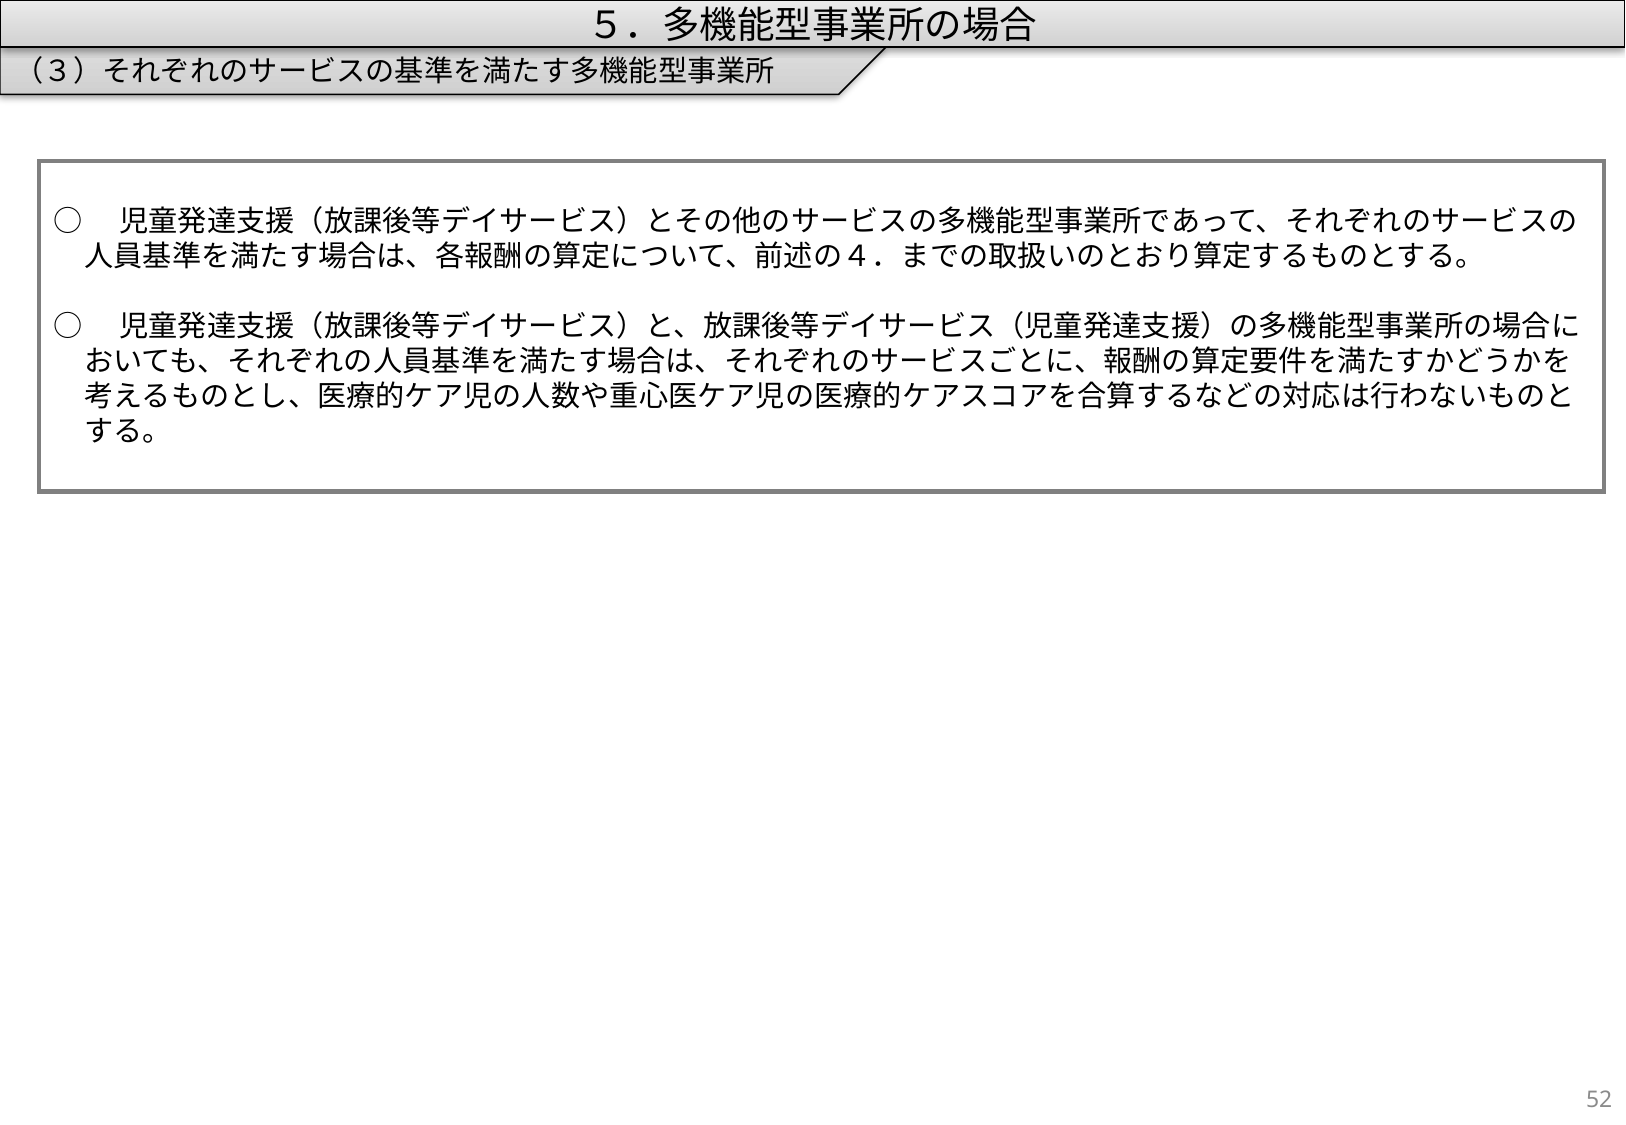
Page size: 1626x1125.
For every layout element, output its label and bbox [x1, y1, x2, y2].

slide_number [1248, 1070, 1625, 1125]
text_box [38, 160, 1604, 492]
text_box [0, 0, 1625, 96]
